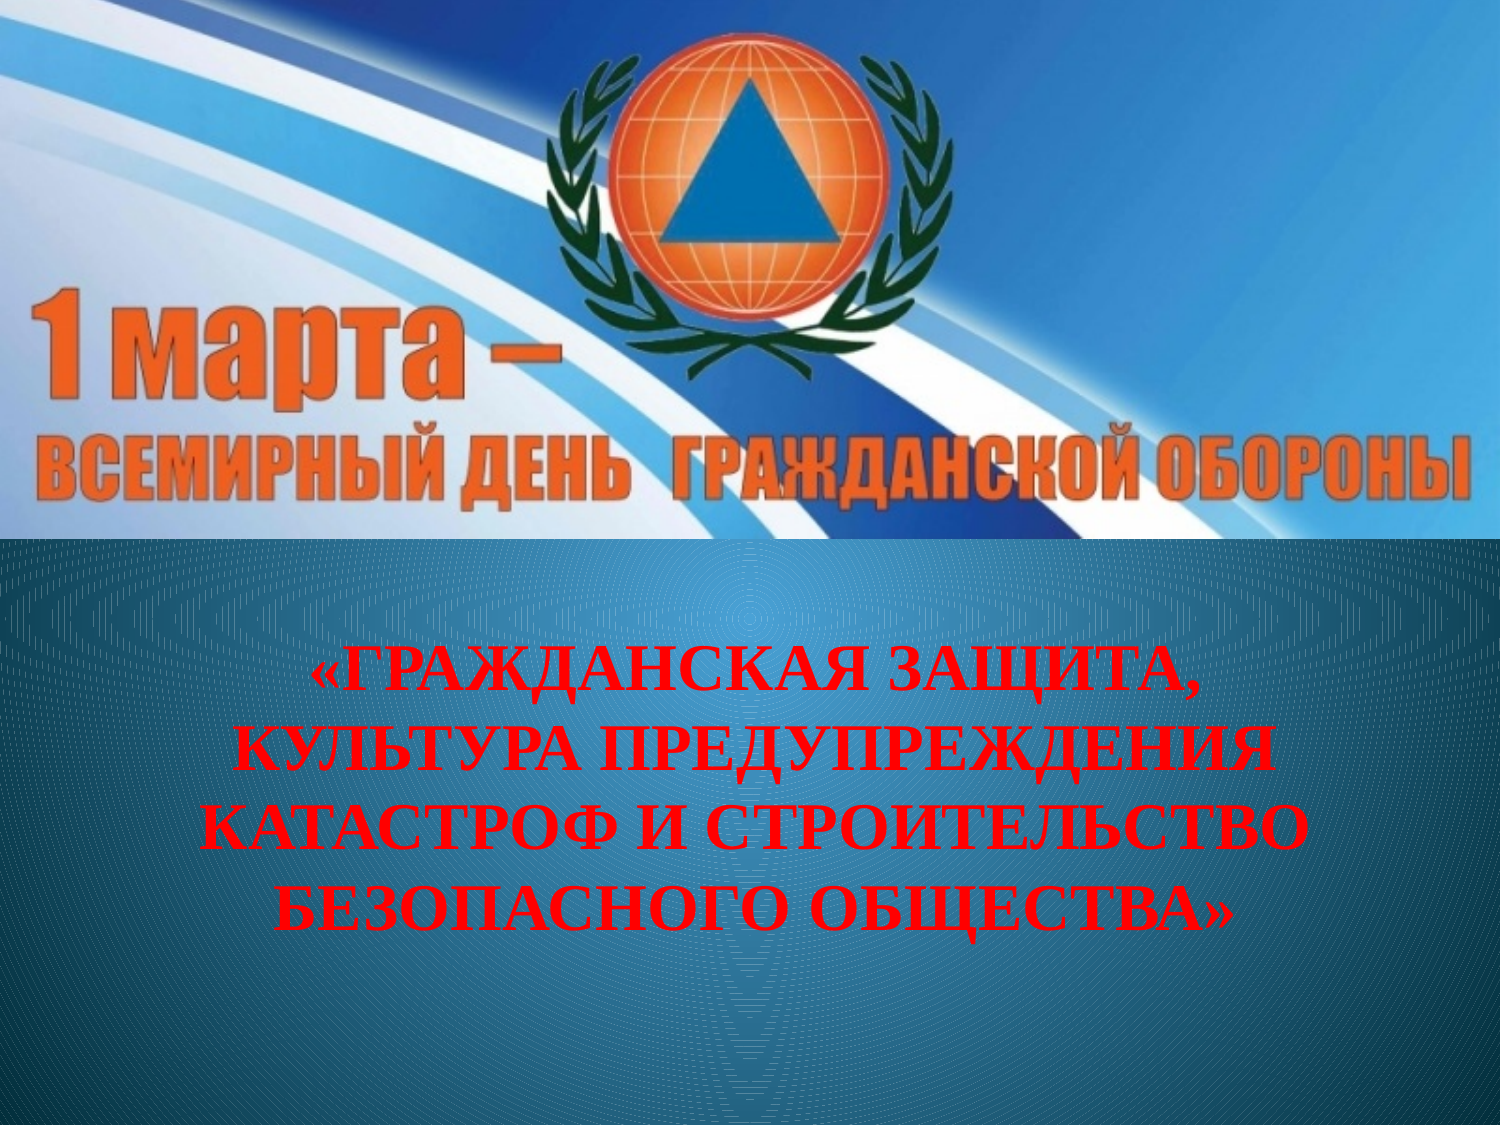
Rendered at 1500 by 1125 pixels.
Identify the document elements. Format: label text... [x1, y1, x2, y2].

picture [0, 0, 1500, 540]
text_box «ГРАЖДАНСКАЯ ЗАЩИТА, КУЛЬТУРА ПРЕДУПРЕЖДЕНИЯ КАТАСТРОФ И СТРОИТЕЛЬСТВО БЕЗОПАСНОГО ОБЩЕСТВА» [123, 553, 1388, 951]
